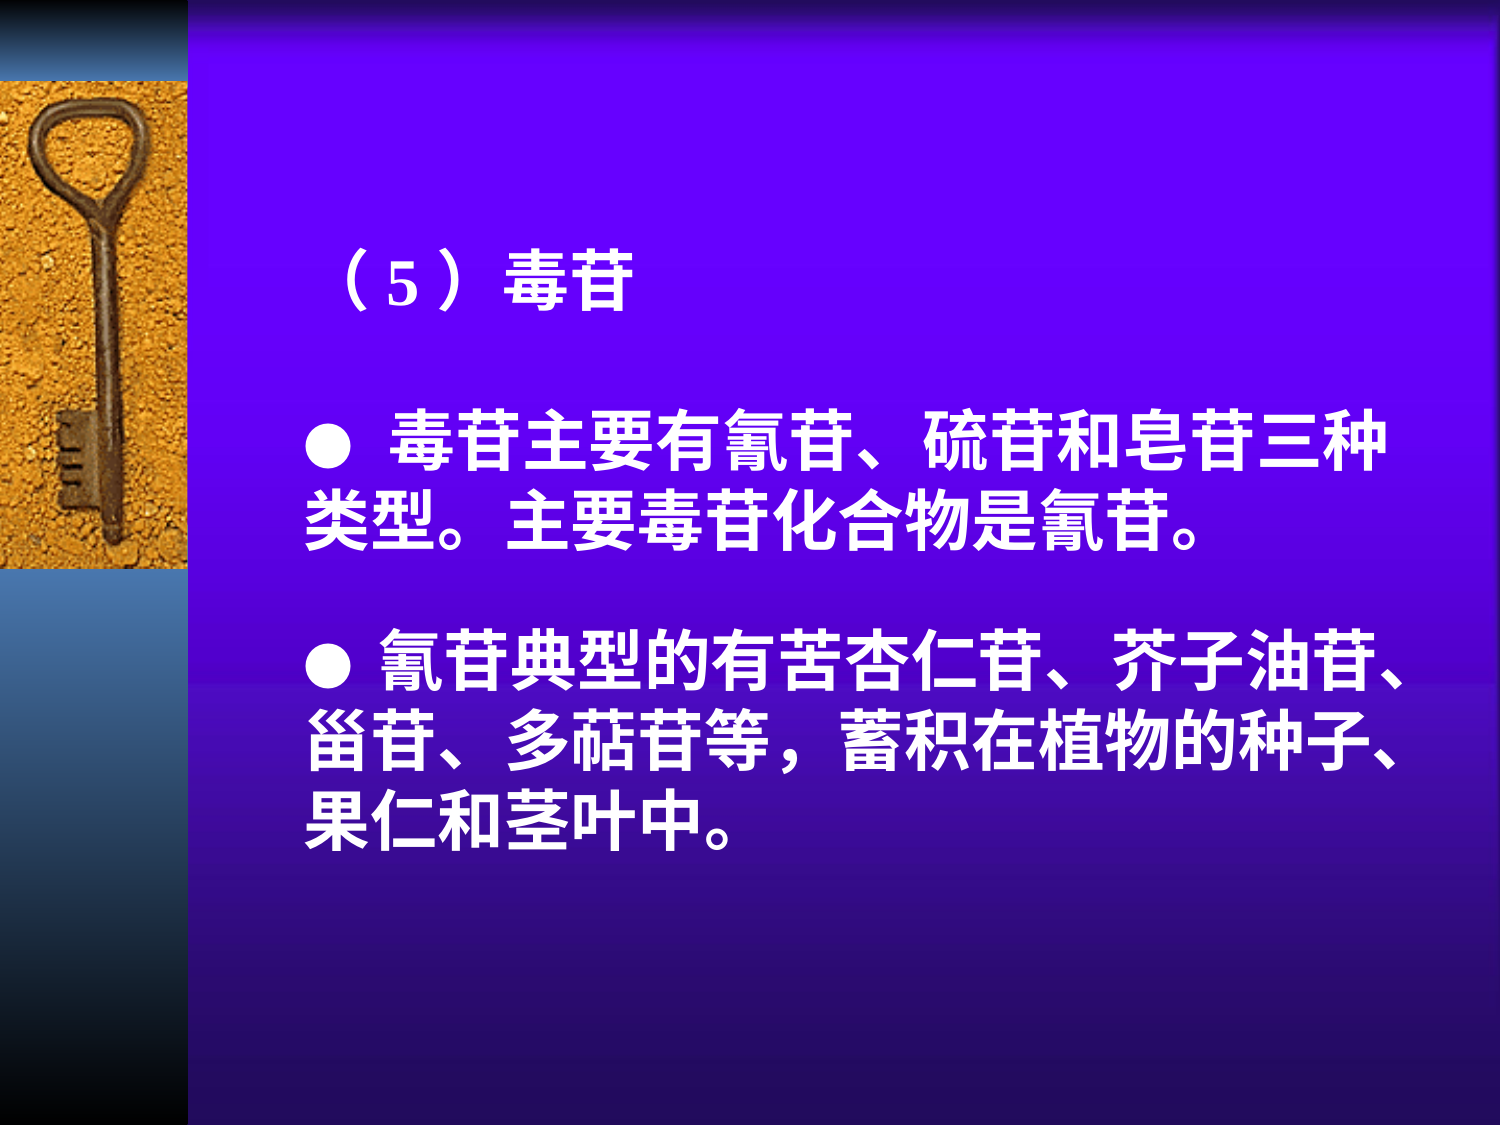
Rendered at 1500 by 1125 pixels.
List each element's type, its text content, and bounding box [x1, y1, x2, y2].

picture [0, 0, 1500, 1125]
text_box （5）毒苷 ● 毒苷主要有氰苷、硫苷和皂苷三种类型。主要毒苷化合物是氰苷。 ● 氰苷典型的有苦杏仁苷、芥子油苷、甾苷、多萜苷等，蓄积在植物的种子、果仁和茎叶中。 [289, 231, 1443, 947]
